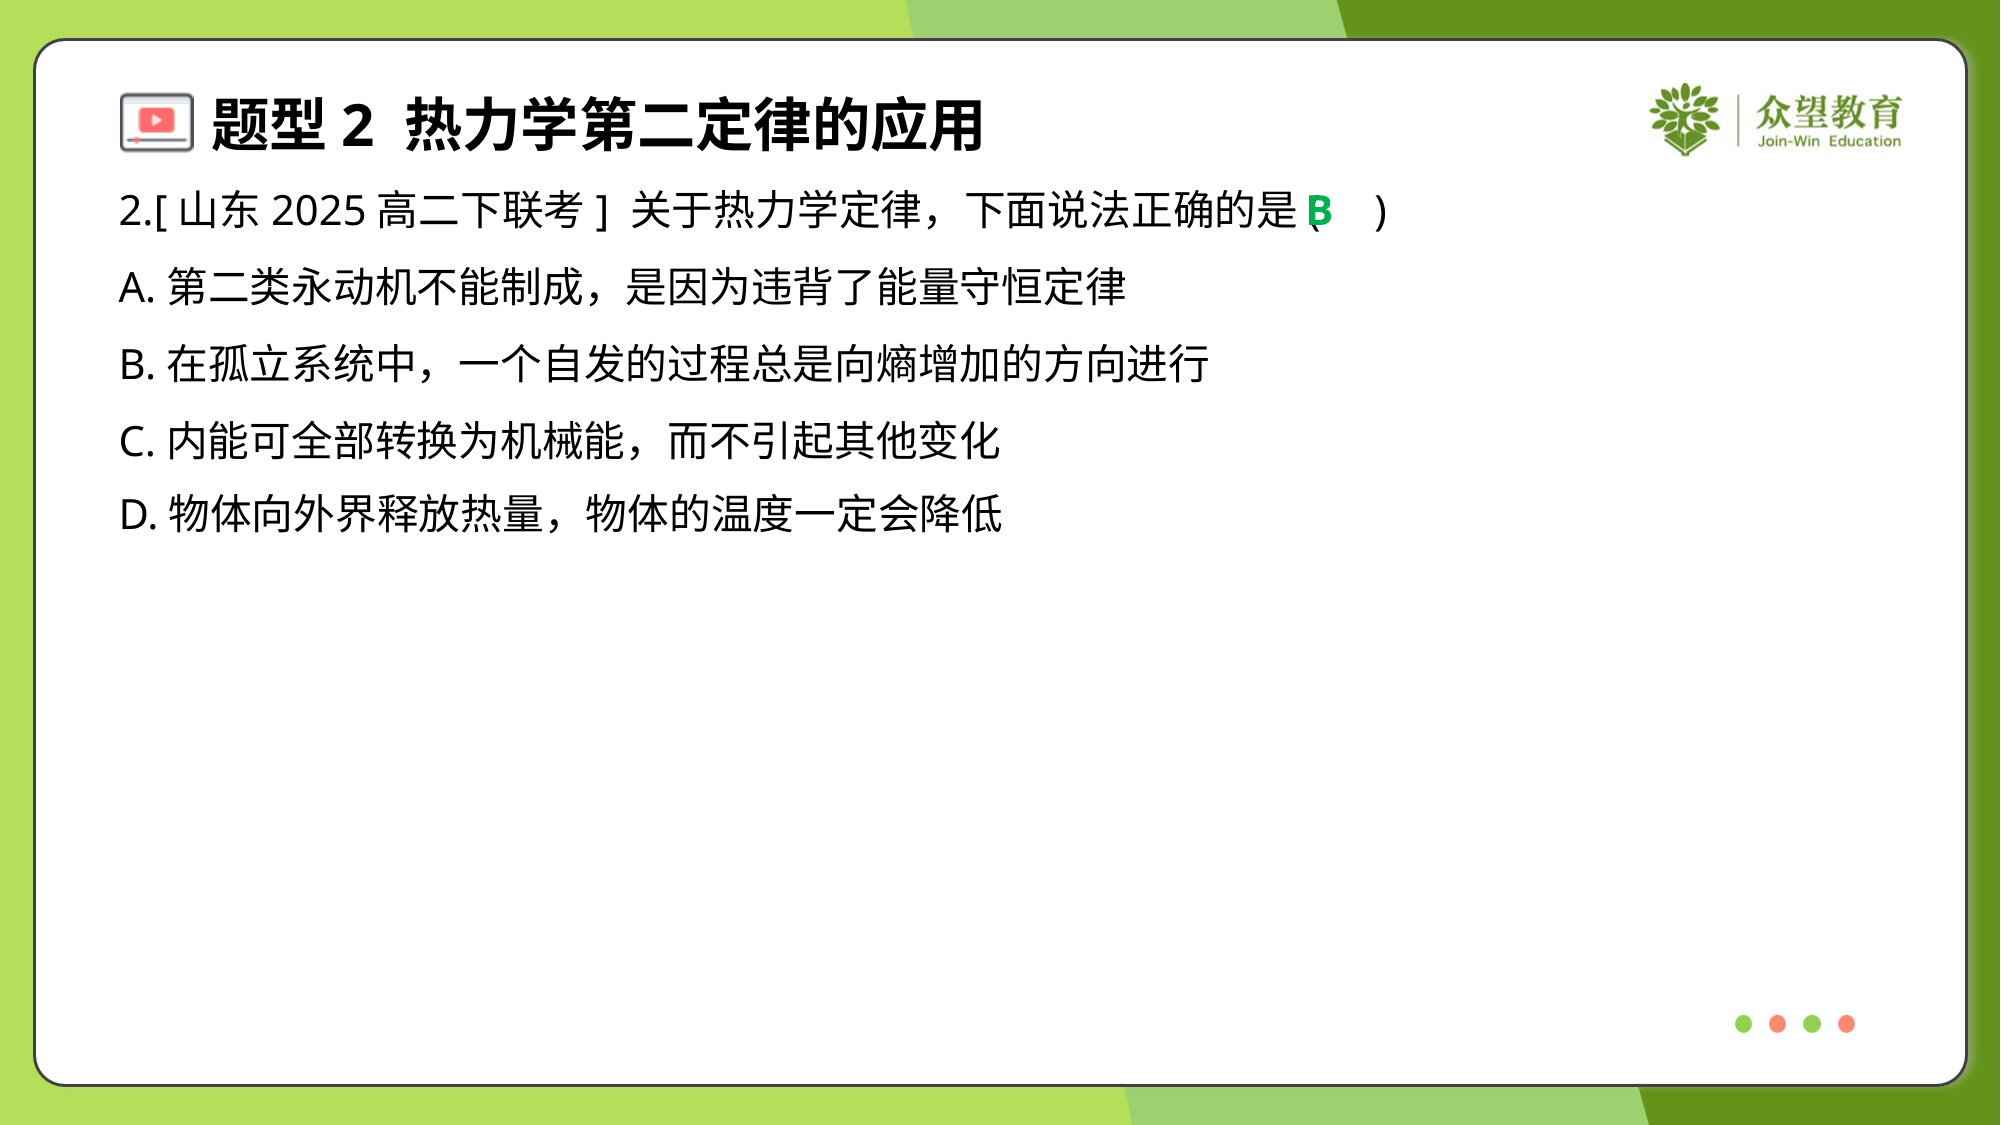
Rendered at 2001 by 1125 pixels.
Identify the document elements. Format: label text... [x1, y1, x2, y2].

picture [0, 0, 2000, 1125]
text_box B [1290, 158, 1349, 226]
text_box 2.[山东2025高二下联考] 关于热力学定律，下面说法正确的是( ) [118, 158, 1290, 226]
text_box A.第二类永动机不能制成，是因为违背了能量守恒定律 B.在孤立系统中，一个自发的过程总是向熵增加的方向进行 C.内能可全部转换为机械能，而不引起其他变化 D.物体向外界释放热量，物体的温度一定会降低 [118, 235, 1883, 531]
text_box 2.[山东2025高二下联考] 关于热力学定律，下面说法正确的是( ) [1349, 158, 1883, 226]
